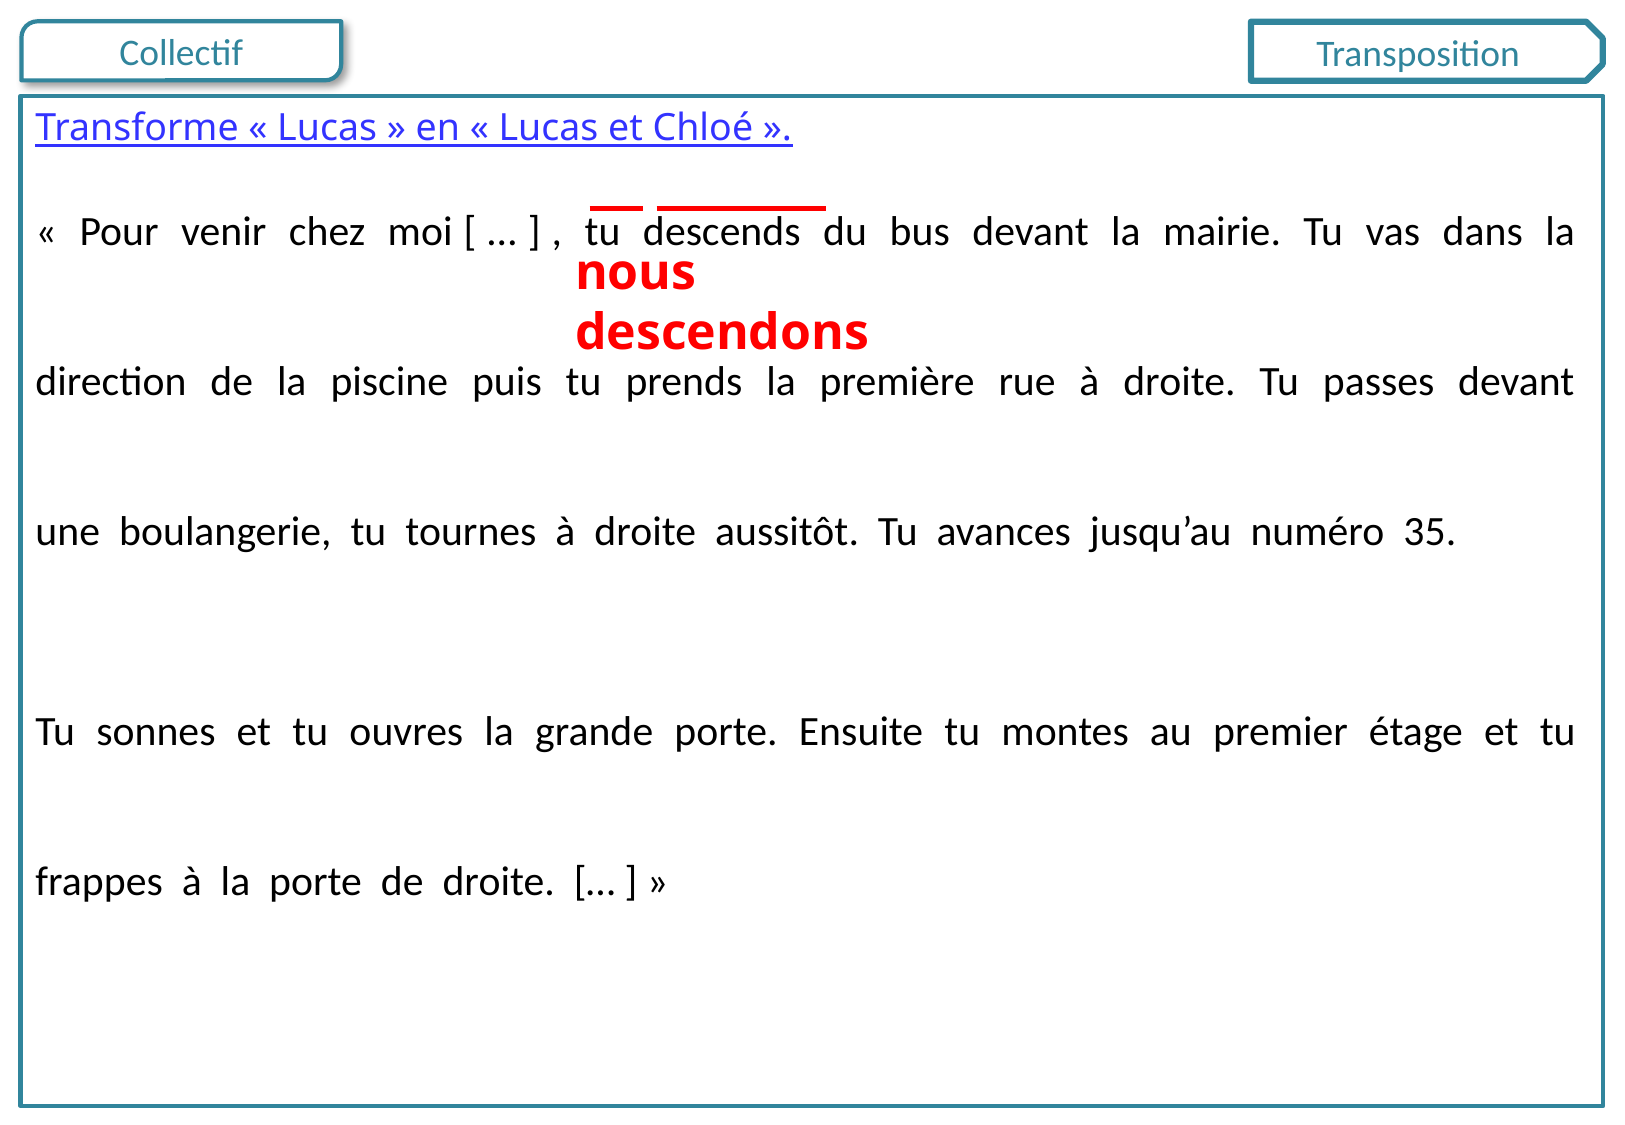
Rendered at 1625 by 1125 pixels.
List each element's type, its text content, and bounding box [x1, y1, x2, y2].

text_box nous descendons [560, 231, 944, 367]
list Transforme « Lucas » en « Lucas et Chloé ». [18, 94, 1605, 1108]
list « Pour venir chez moi [ … ] , tu descends du bus devant la mairie. Tu vas dans la direction de la piscine puis tu prends la première rue à droite. Tu passes devant une boulangerie, tu tournes à droite aussitôt. Tu avances jusqu’au numéro 35. Tu sonnes et tu ouvres la grande porte. Ensuite tu montes au premier étage et tu frappes à la porte de droite. [… ] » [20, 95, 1603, 1018]
list Transposition [1251, 21, 1585, 81]
